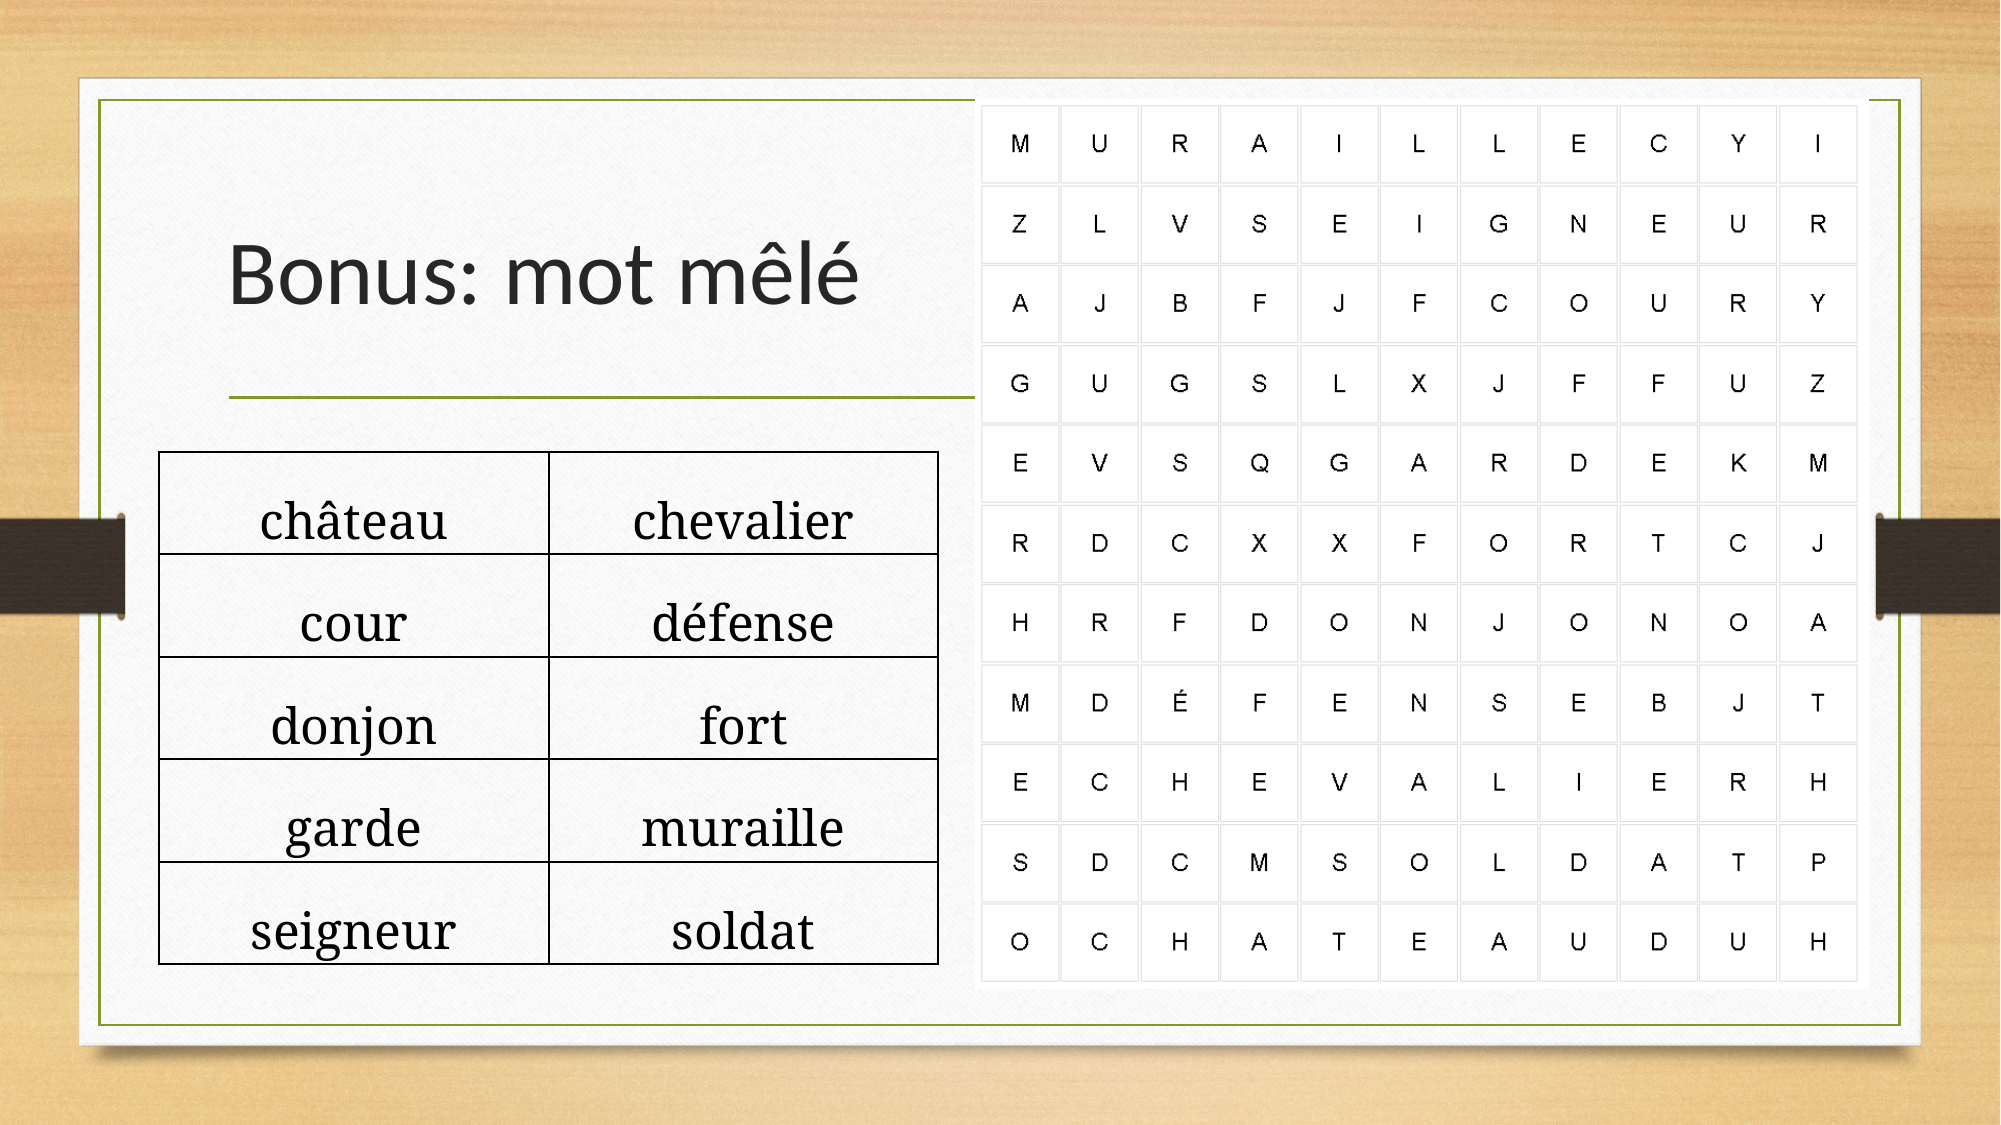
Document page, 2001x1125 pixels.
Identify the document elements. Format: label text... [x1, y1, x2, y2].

table_cell défense [550, 555, 937, 656]
table_cell fort [550, 658, 937, 758]
title Bonus: mot mêlé [212, 161, 975, 375]
picture [0, 0, 2001, 1125]
table_cell seigneur [160, 863, 548, 963]
table_cell soldat [550, 863, 937, 963]
table_cell donjon [160, 658, 548, 758]
table_header chevalier [550, 453, 937, 553]
table_header château [160, 453, 548, 553]
table_cell garde [160, 760, 548, 861]
table_cell muraille [550, 760, 937, 861]
table_cell cour [160, 555, 548, 656]
